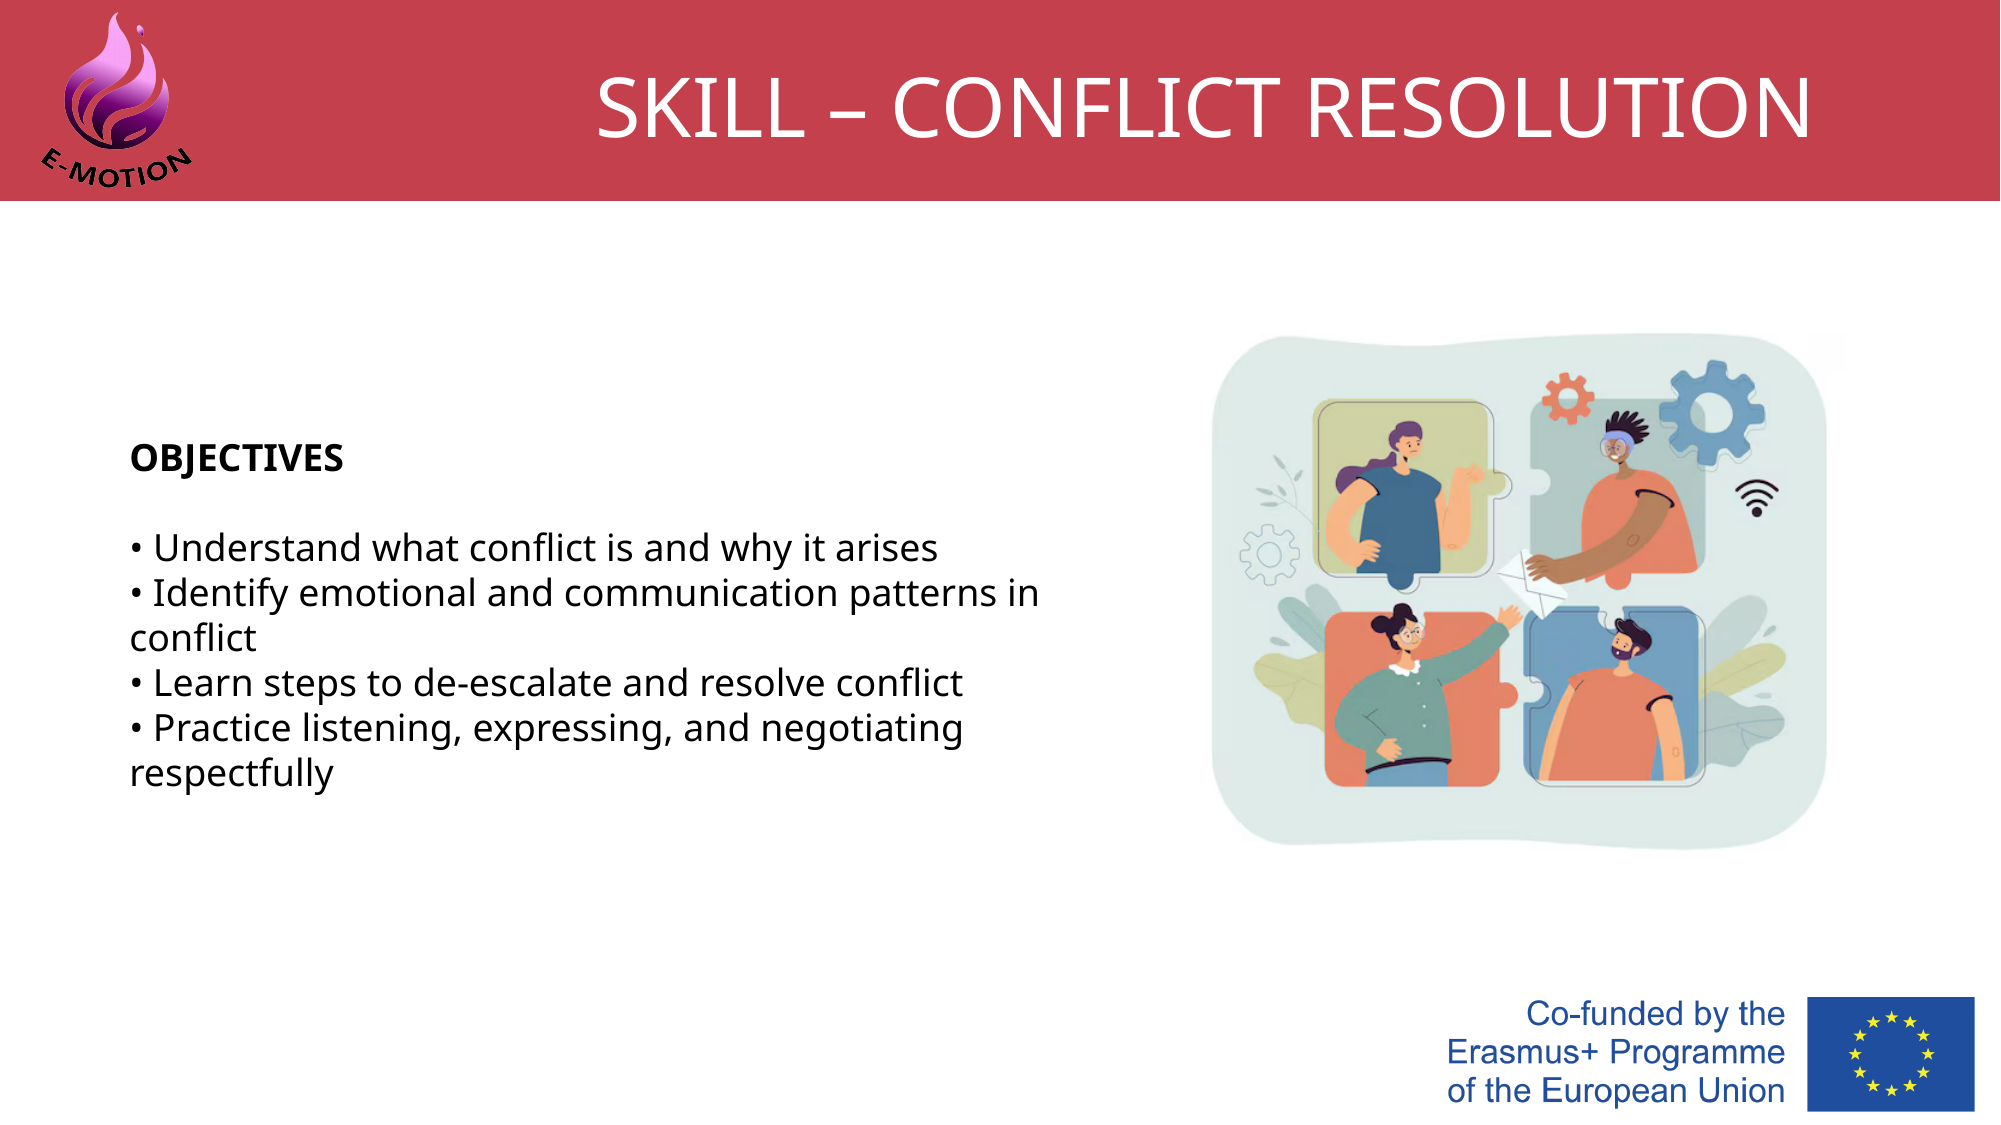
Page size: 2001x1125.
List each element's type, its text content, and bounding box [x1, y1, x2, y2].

text_box OBJECTIVES • Understand what conflict is and why it arises • Identify emotional and communication patterns in conflict • Learn steps to de-escalate and resolve conflict • Practice listening, expressing, and negotiating respectfully [114, 426, 1078, 801]
picture [1078, 295, 1966, 887]
picture [0, 0, 253, 247]
text_box SKILL – CONFLICT RESOLUTION [572, 41, 1831, 317]
